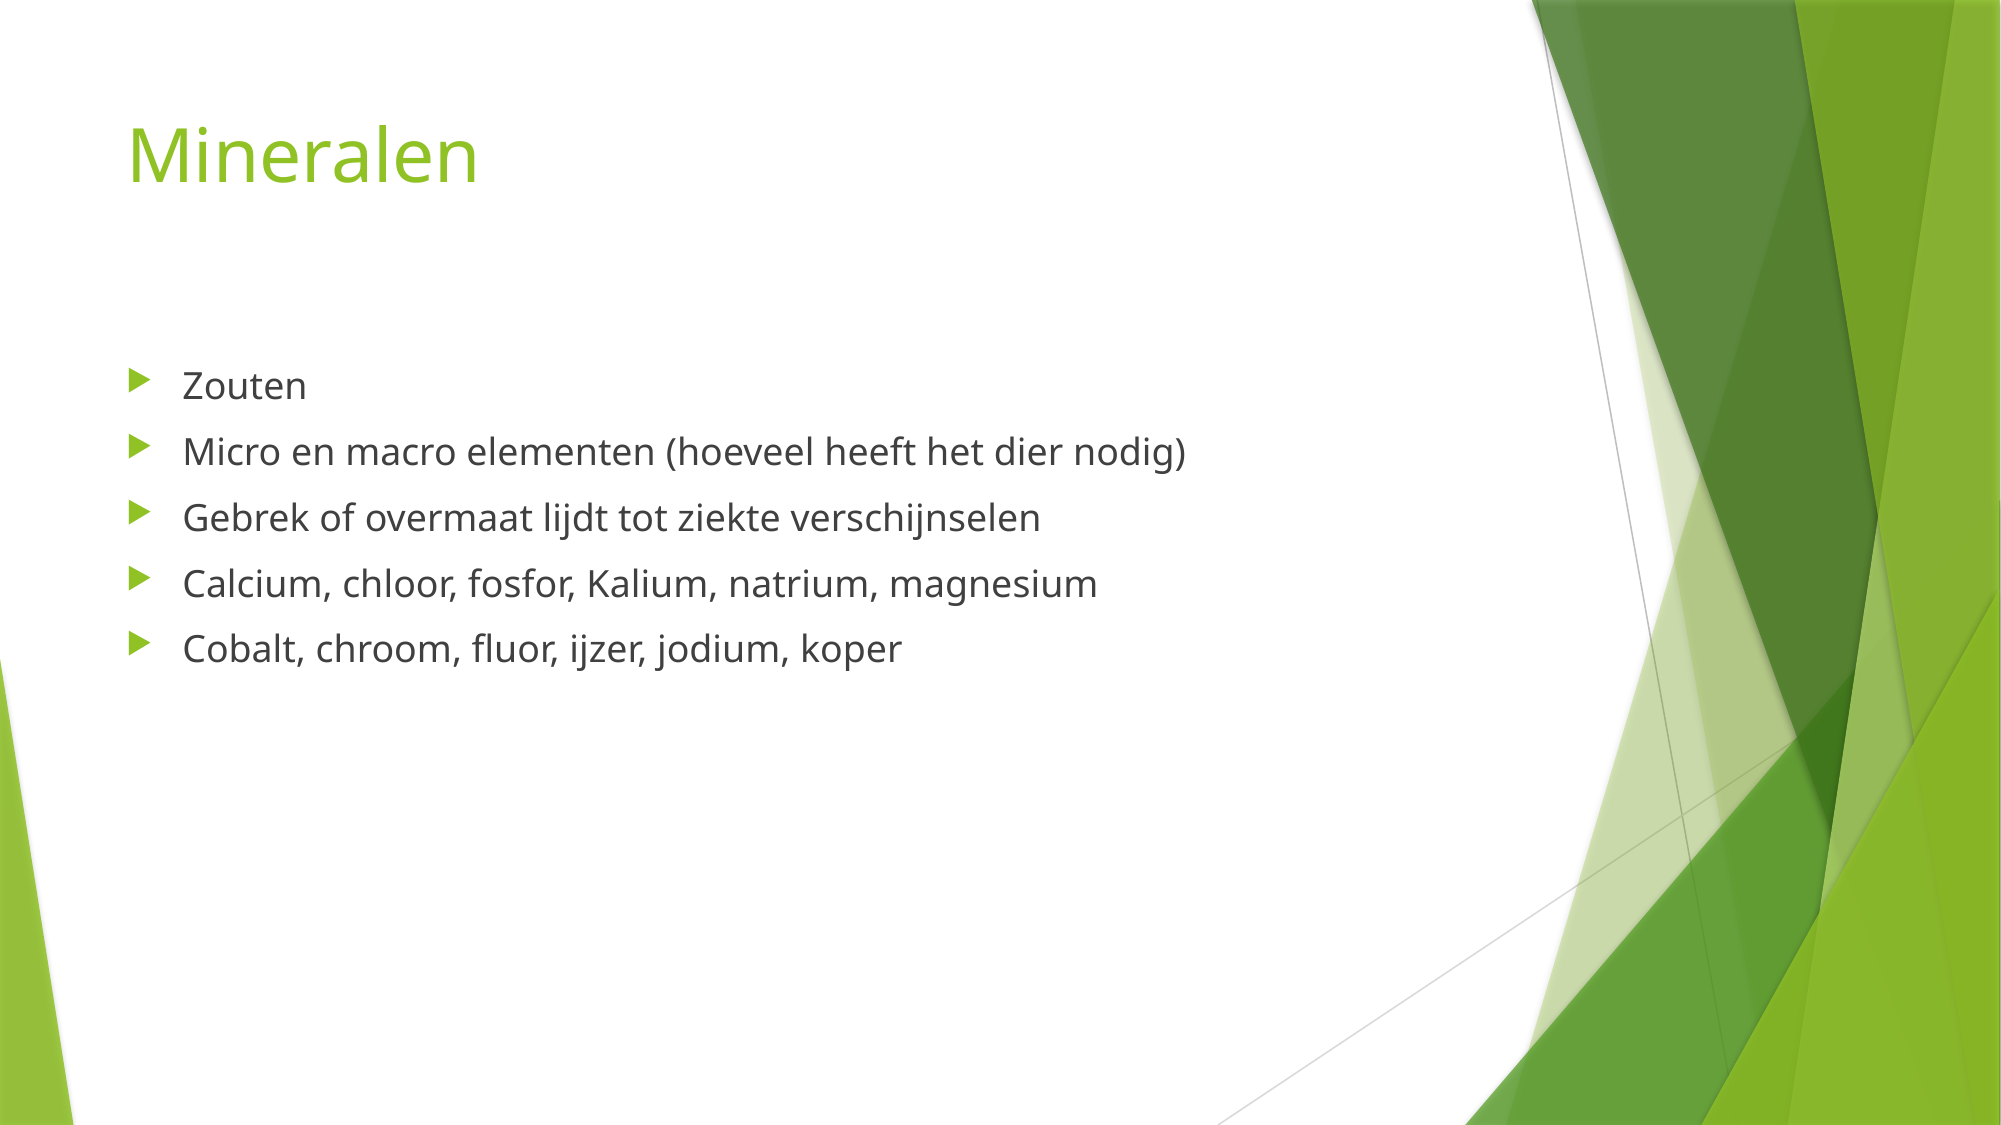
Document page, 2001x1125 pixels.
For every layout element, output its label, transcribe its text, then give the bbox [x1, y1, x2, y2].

list Zouten Micro en macro elementen (hoeveel heeft het dier nodig) Gebrek of overmaat lijdt tot ziekte verschijnselen Calcium, chloor, fosfor, Kalium, natrium, magnesium Cobalt, chroom, fluor, ijzer, jodium, koper [111, 354, 1522, 992]
title Mineralen [111, 99, 1522, 317]
